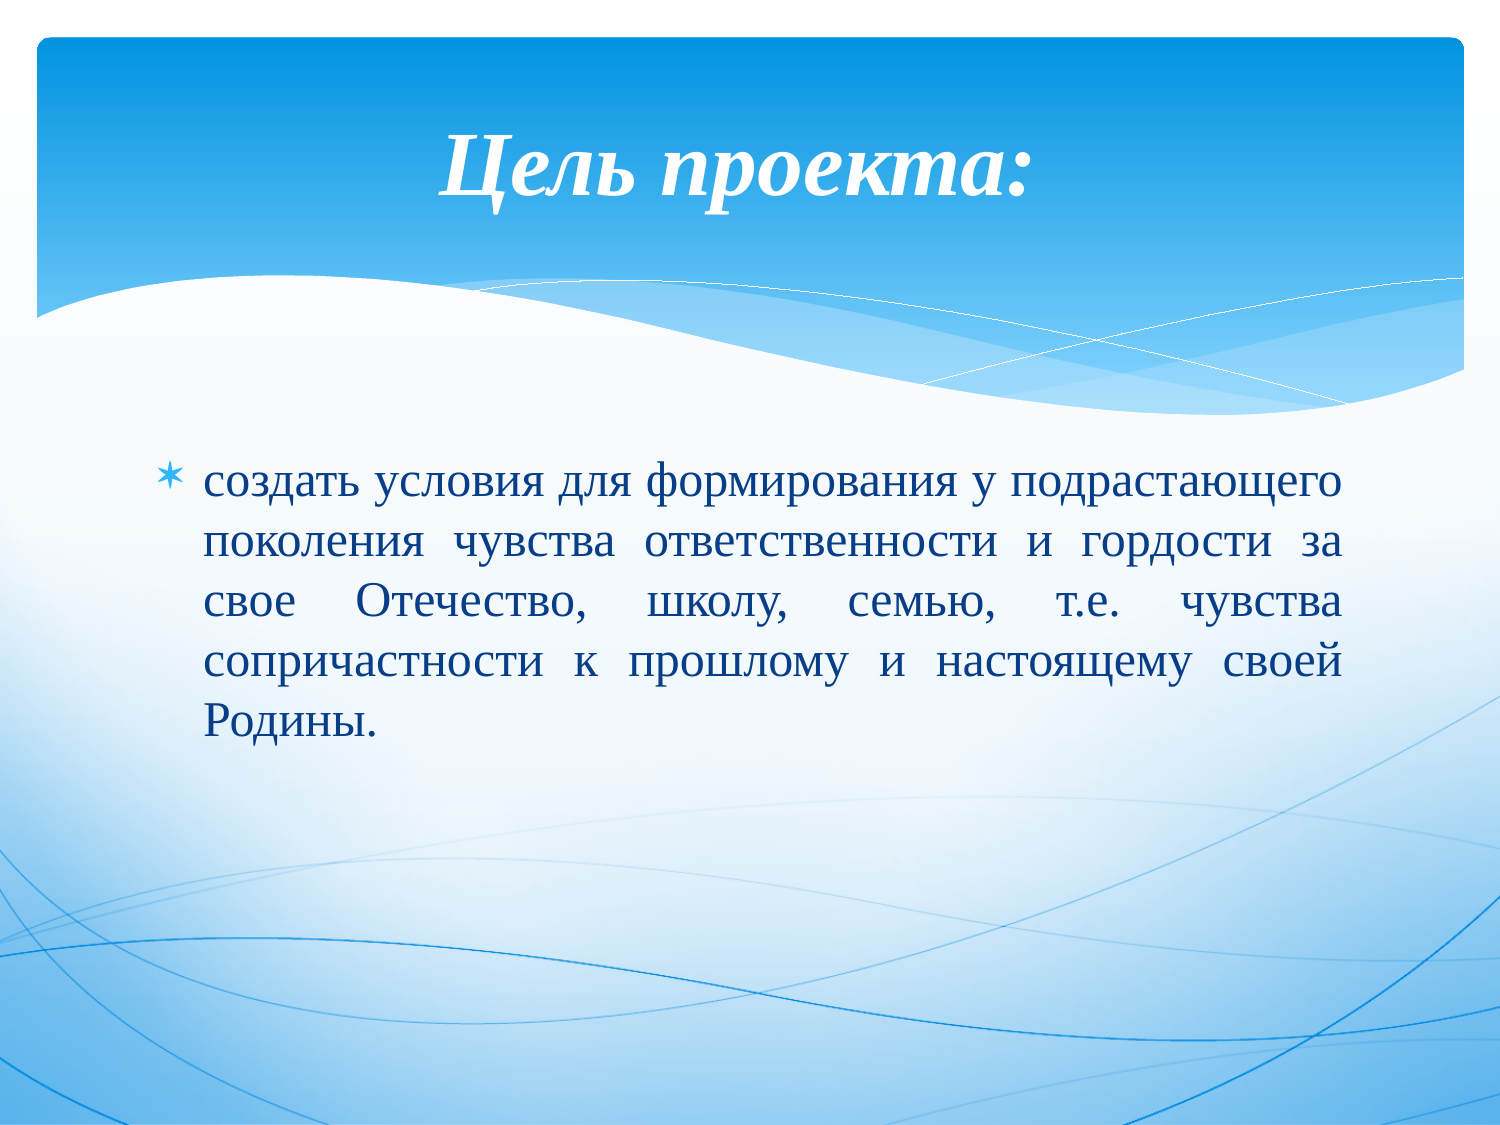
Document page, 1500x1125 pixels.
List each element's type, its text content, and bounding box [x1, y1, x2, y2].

list создать условия для формирования у подрастающего поколения чувства ответственности и гордости за свое Отечество, школу, семью, т.е. чувства сопричастности к прошлому и настоящему своей Родины. [143, 438, 1359, 1005]
title Цель проекта: [75, 55, 1425, 261]
